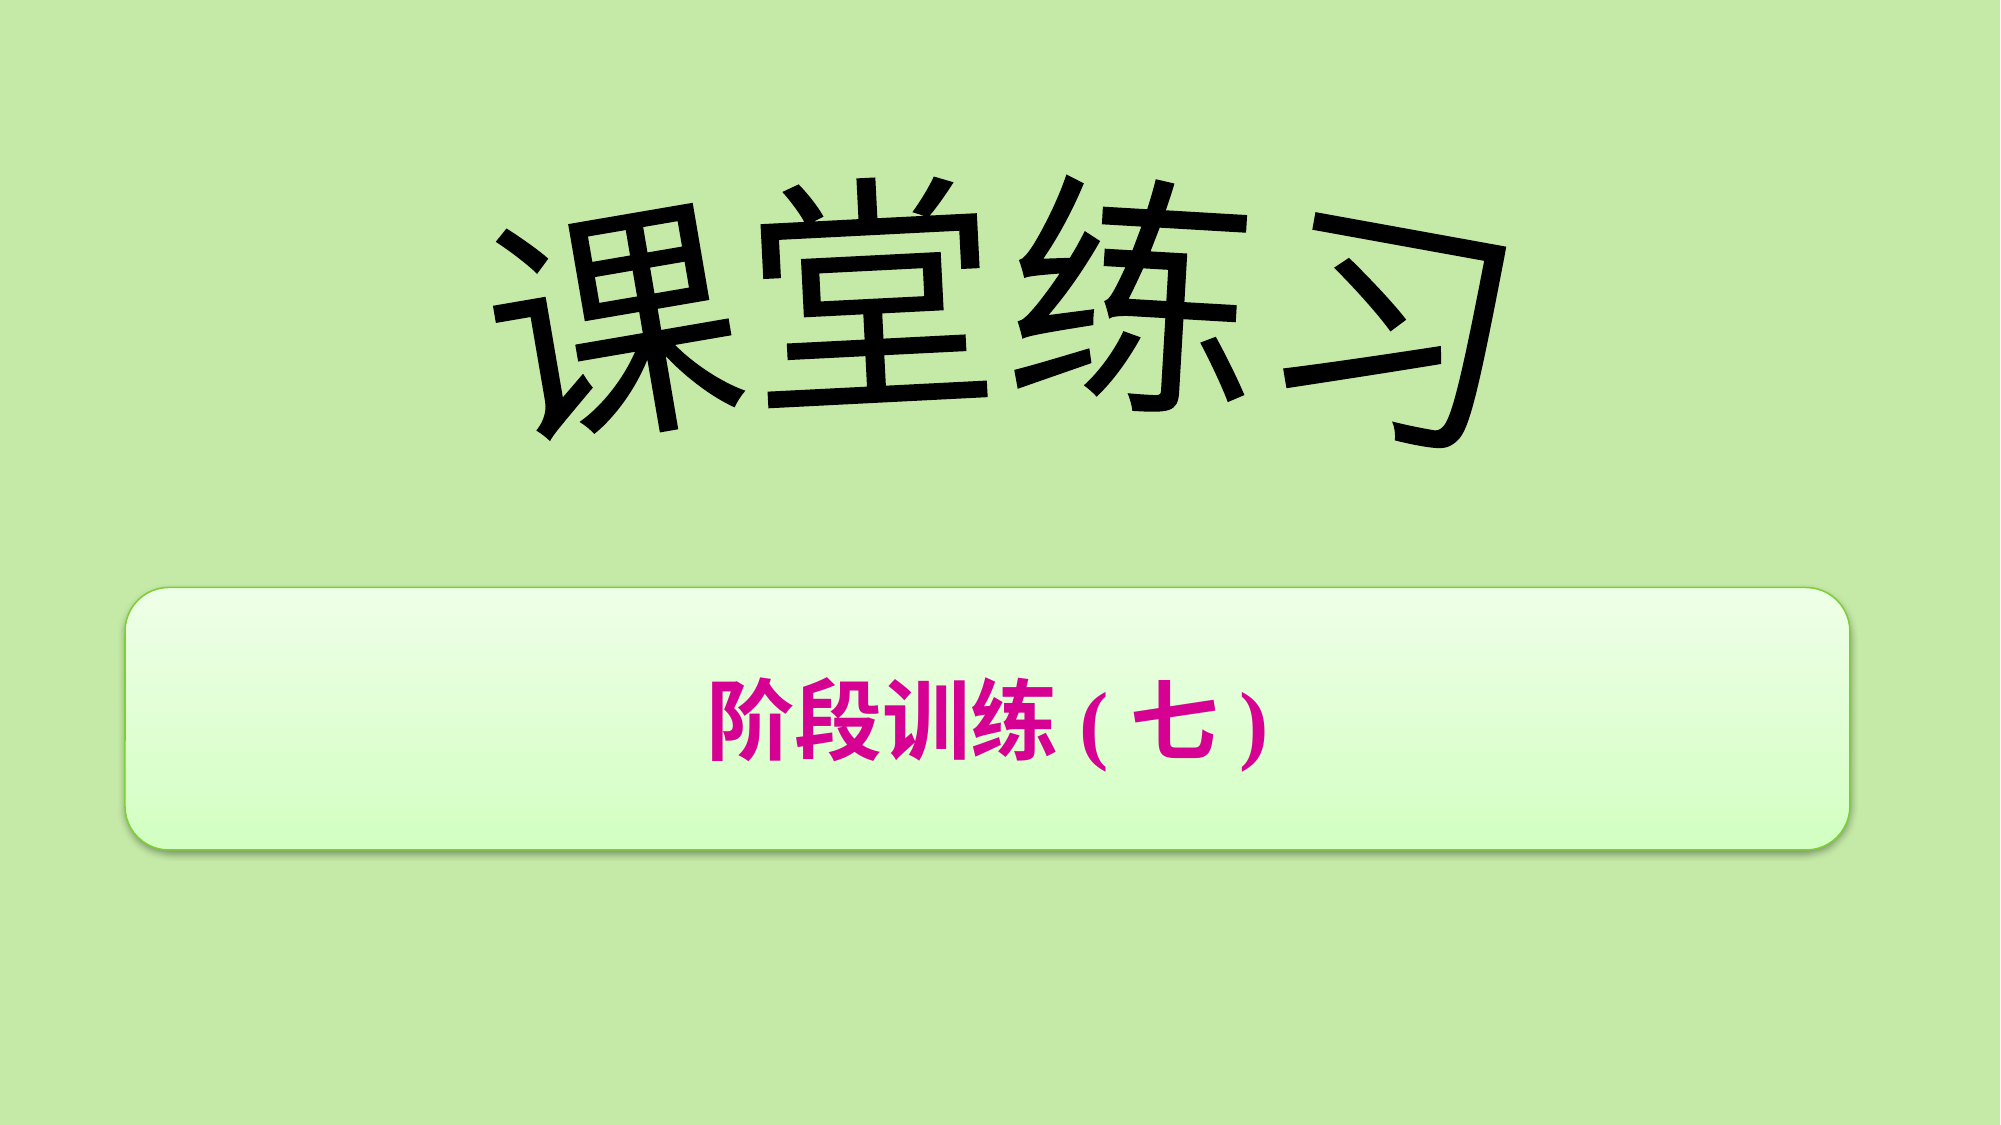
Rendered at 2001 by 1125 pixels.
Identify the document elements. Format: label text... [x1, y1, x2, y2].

text_box 阶段训练(七) [124, 586, 1851, 851]
